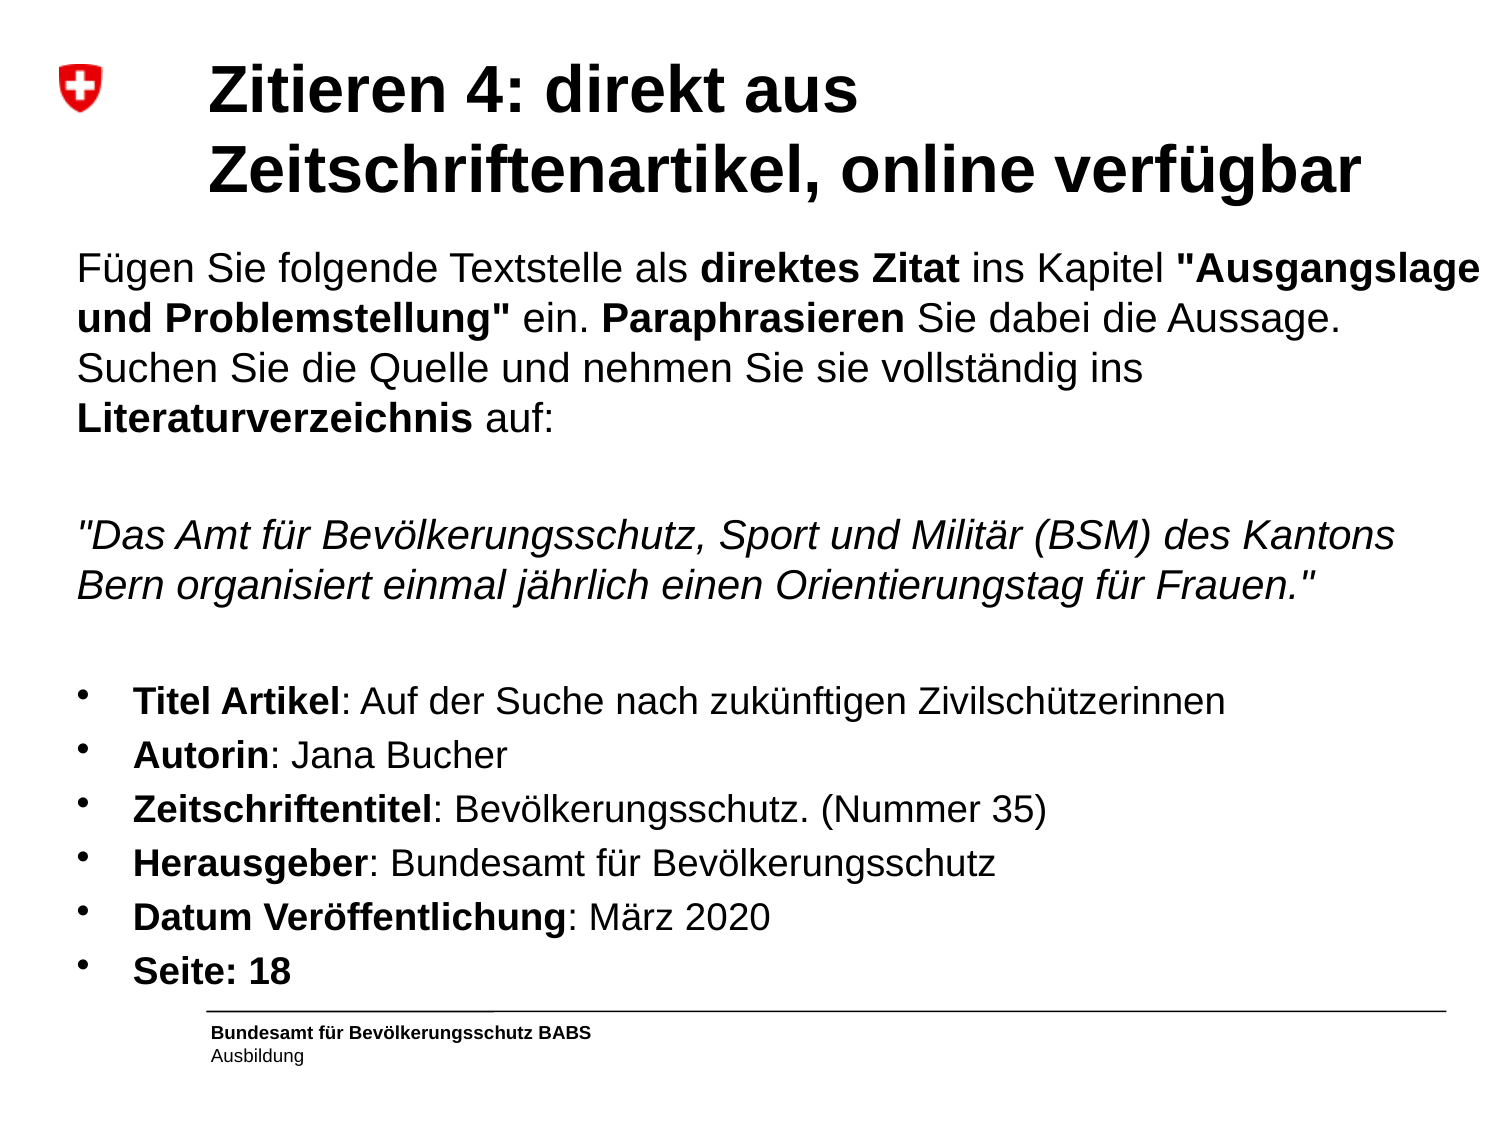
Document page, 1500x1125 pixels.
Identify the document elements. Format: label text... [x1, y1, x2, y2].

list Fügen Sie folgende Textstelle als direktes Zitat ins Kapitel "Ausgangslage und Problemstellung" ein. Paraphrasieren Sie dabei die Aussage. Suchen Sie die Quelle und nehmen Sie sie vollständig ins Literaturverzeichnis auf: "Das Amt für Bevölkerungsschutz, Sport und Militär (BSM) des Kantons Bern organisiert einmal jährlich einen Orientierungstag für Frauen." Titel Artikel: Auf der Suche nach zukünftigen Zivilschützerinnen Autorin: Jana Bucher Zeitschriftentitel: Bevölkerungsschutz. (Nummer 35) Herausgeber: Bundesamt für Bevölkerungsschutz Datum Veröffentlichung: März 2020 Seite: 18 [76, 240, 1483, 982]
title Zitieren 4: direkt aus Zeitschriftenartikel, online verfügbar [207, 45, 1433, 209]
picture [59, 64, 103, 114]
